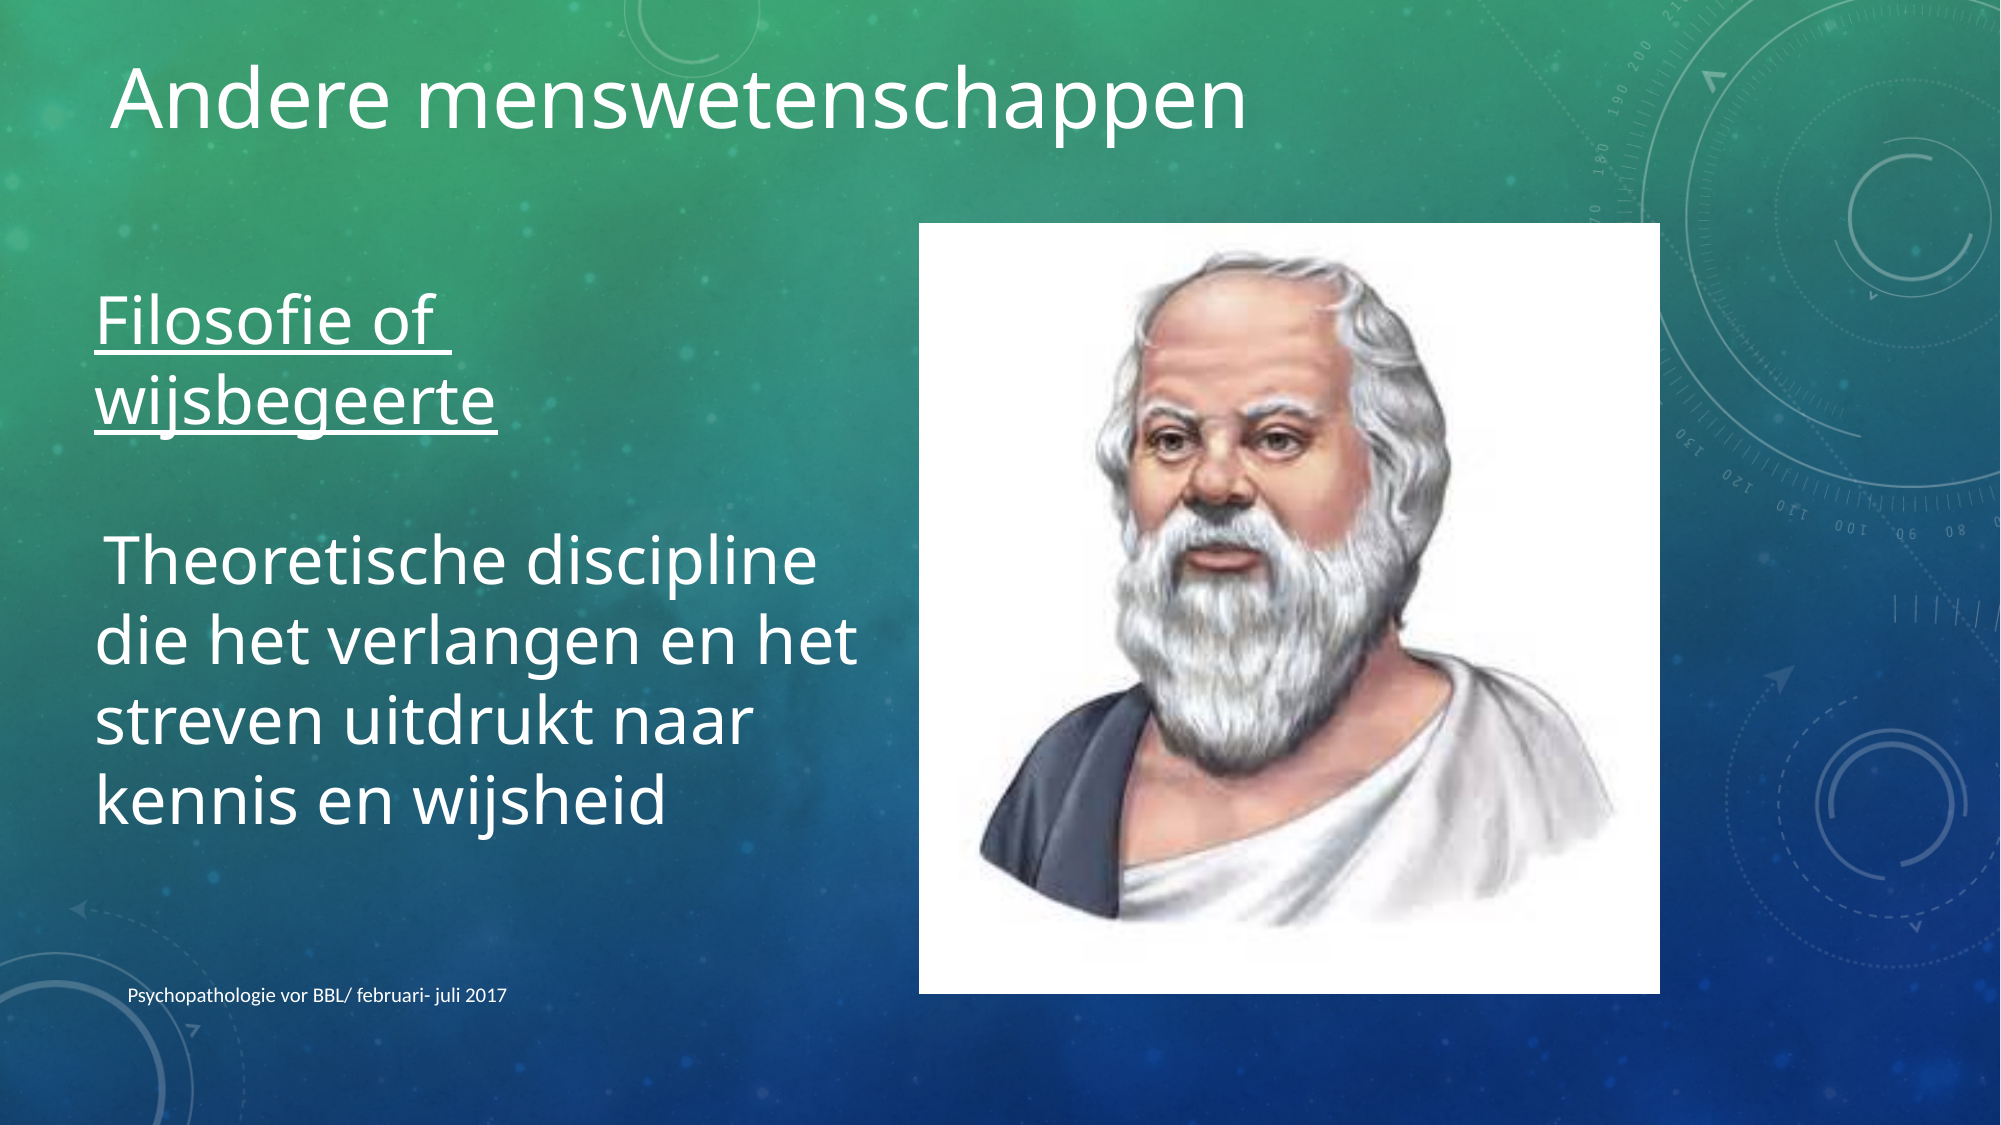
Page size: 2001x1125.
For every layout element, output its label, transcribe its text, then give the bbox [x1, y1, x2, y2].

text_box Filosofie of wijsbegeerte Theoretische discipline die het verlangen en het streven uitdrukt naar kennis en wijsheid [79, 190, 1660, 846]
picture [0, 0, 2001, 1125]
footer Psychopathologie vor BBL/ februari- juli 2017 [112, 963, 1397, 1025]
text_box Andere menswetenschappen [95, 37, 1471, 153]
